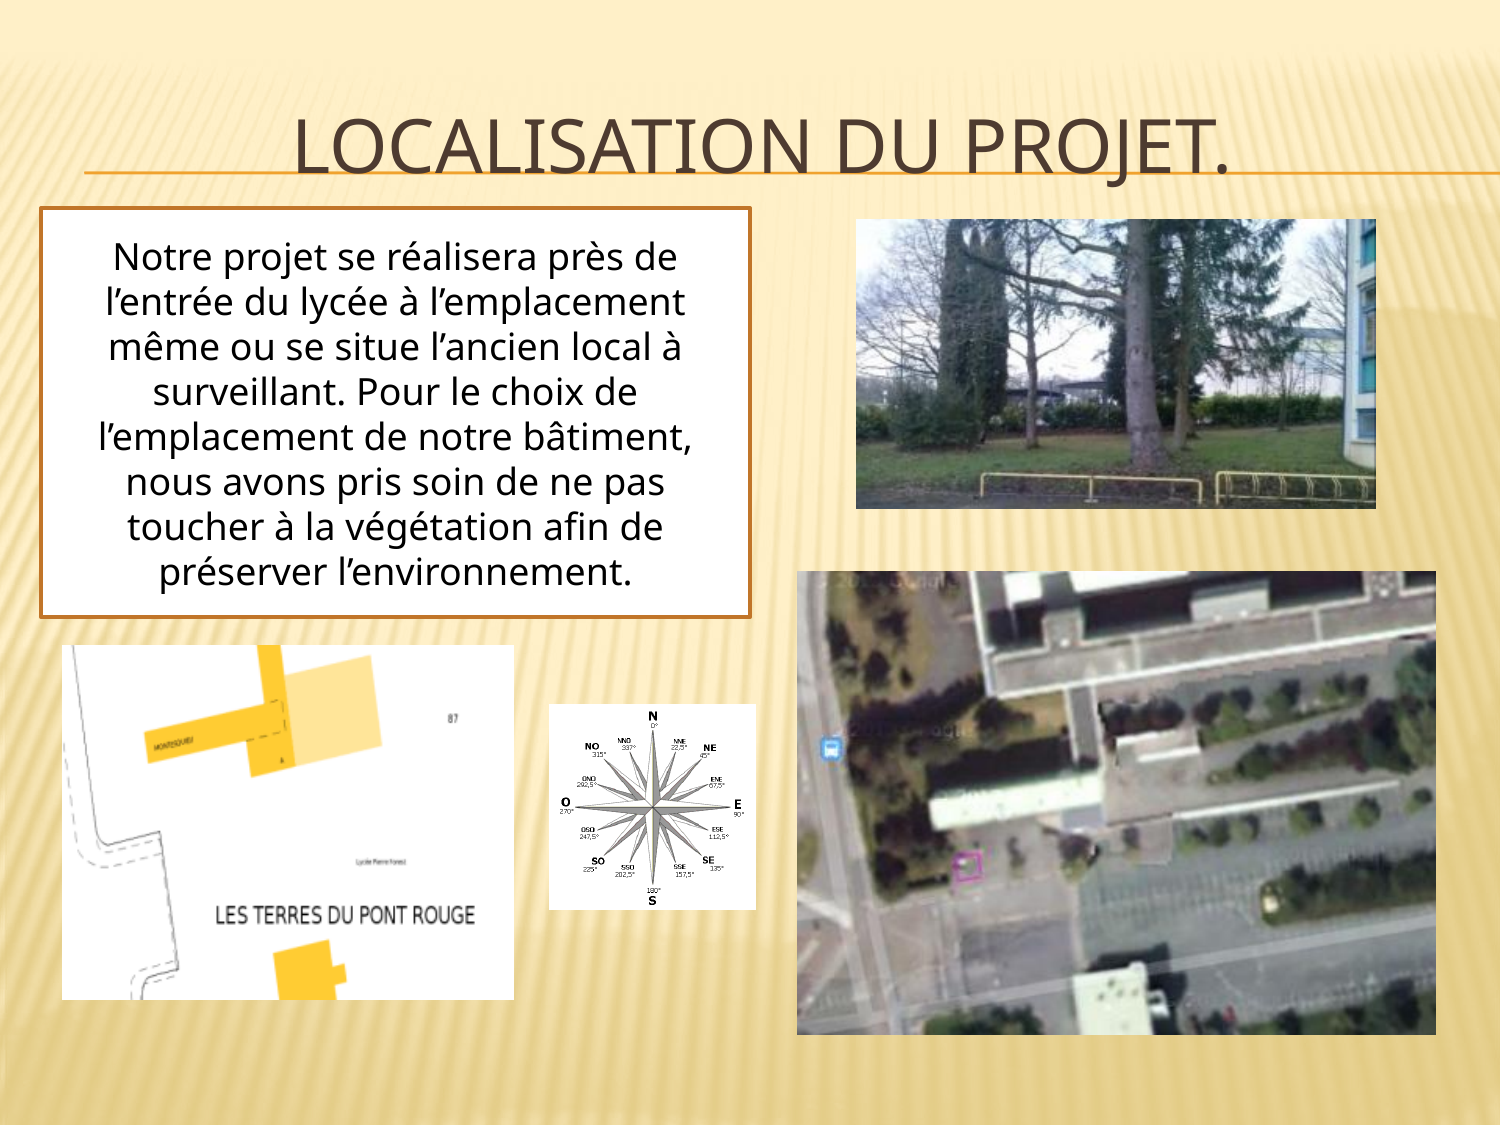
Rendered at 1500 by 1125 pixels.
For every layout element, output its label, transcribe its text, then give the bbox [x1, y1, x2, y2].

picture [855, 219, 1377, 509]
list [796, 570, 1436, 1036]
text_box Notre projet se réalisera près de l’entrée du lycée à l’emplacement même ou se situe l’ancien local à surveillant. Pour le choix de l’emplacement de notre bâtiment, nous avons pris soin de ne pas toucher à la végétation afin de préserver l’environnement. [39, 206, 752, 619]
title Localisation du projet. [50, 75, 1475, 213]
picture [61, 644, 515, 1000]
picture [549, 703, 756, 911]
